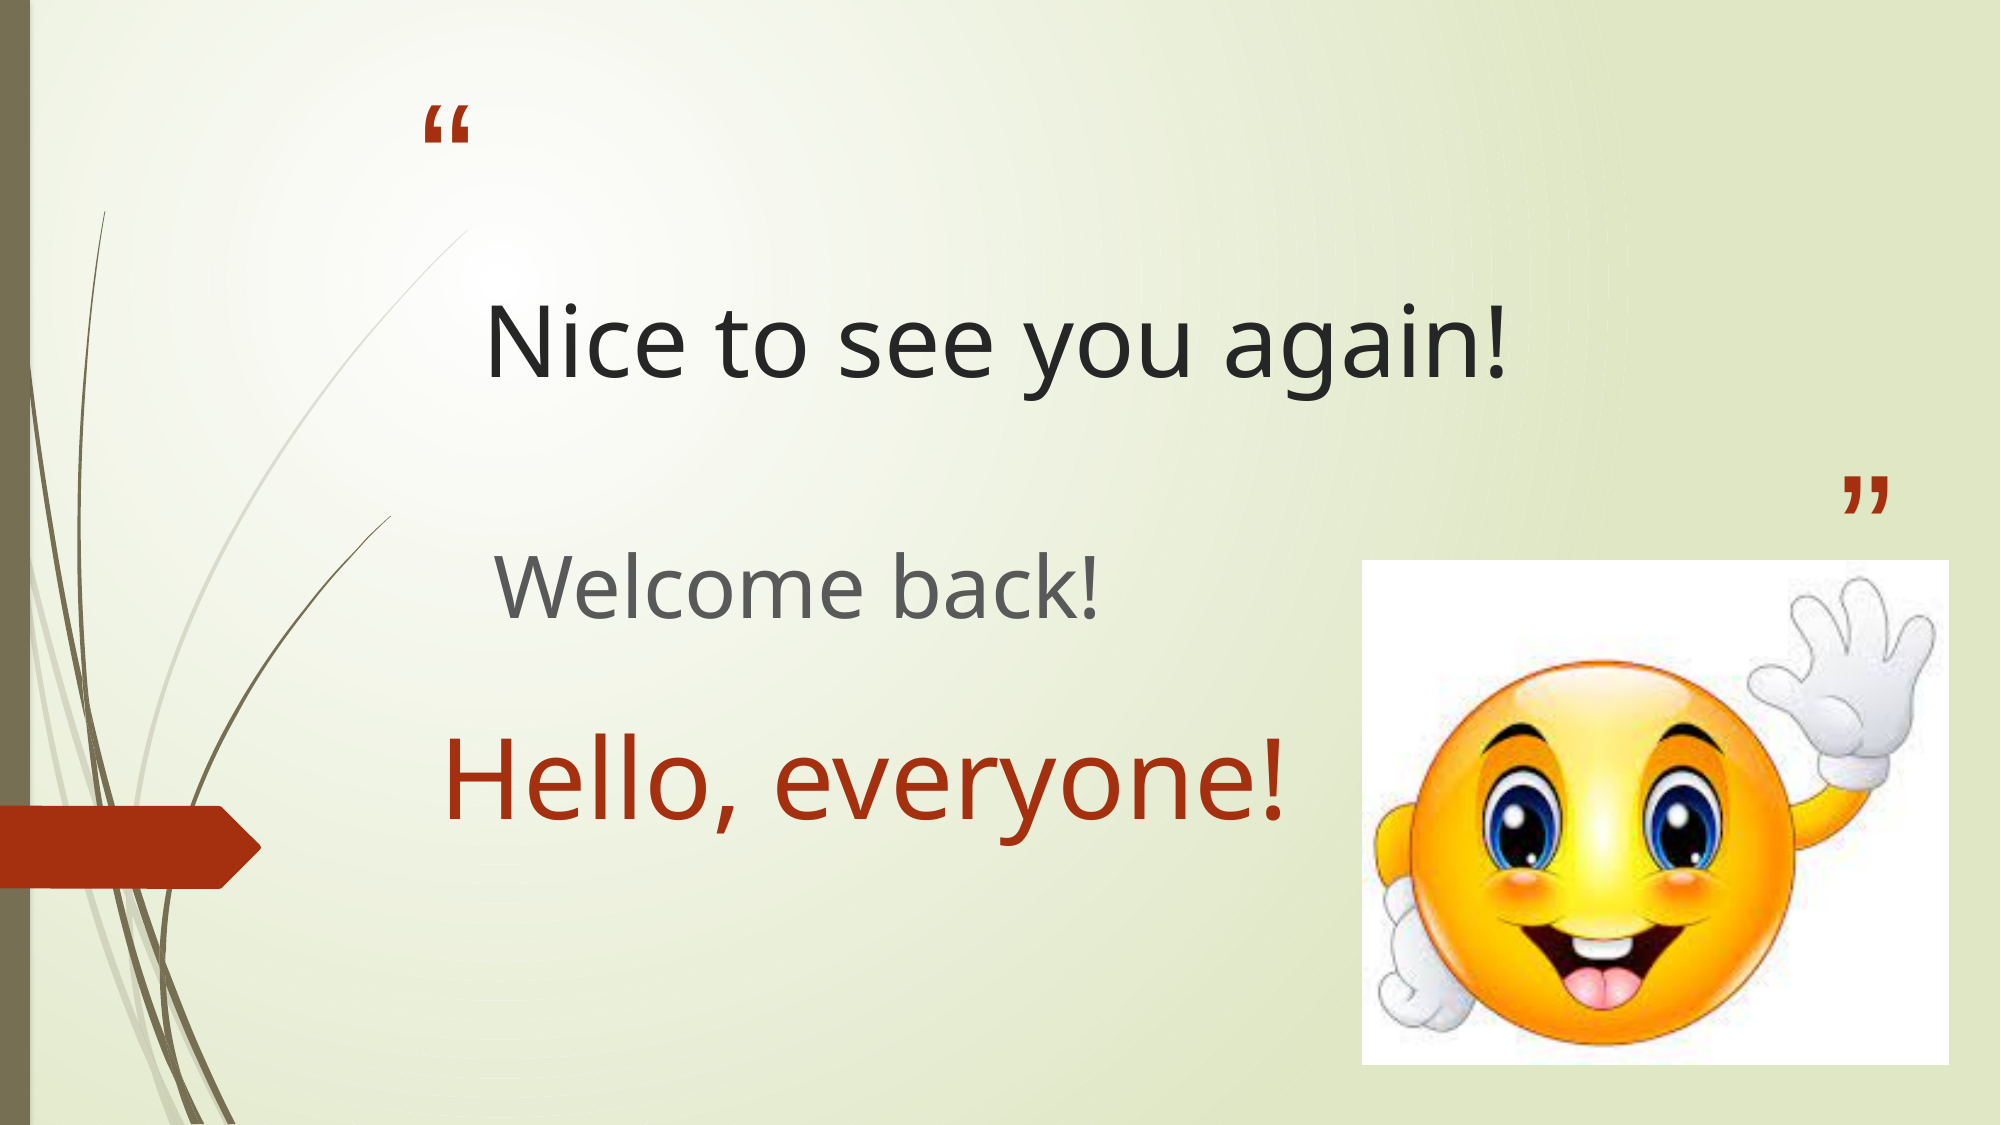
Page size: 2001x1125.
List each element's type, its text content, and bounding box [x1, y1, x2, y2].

title Nice to see you again! [467, 99, 1845, 575]
list Hello, everyone! [424, 712, 1357, 850]
picture [1362, 560, 1950, 1066]
list Welcome back! [478, 524, 1941, 644]
